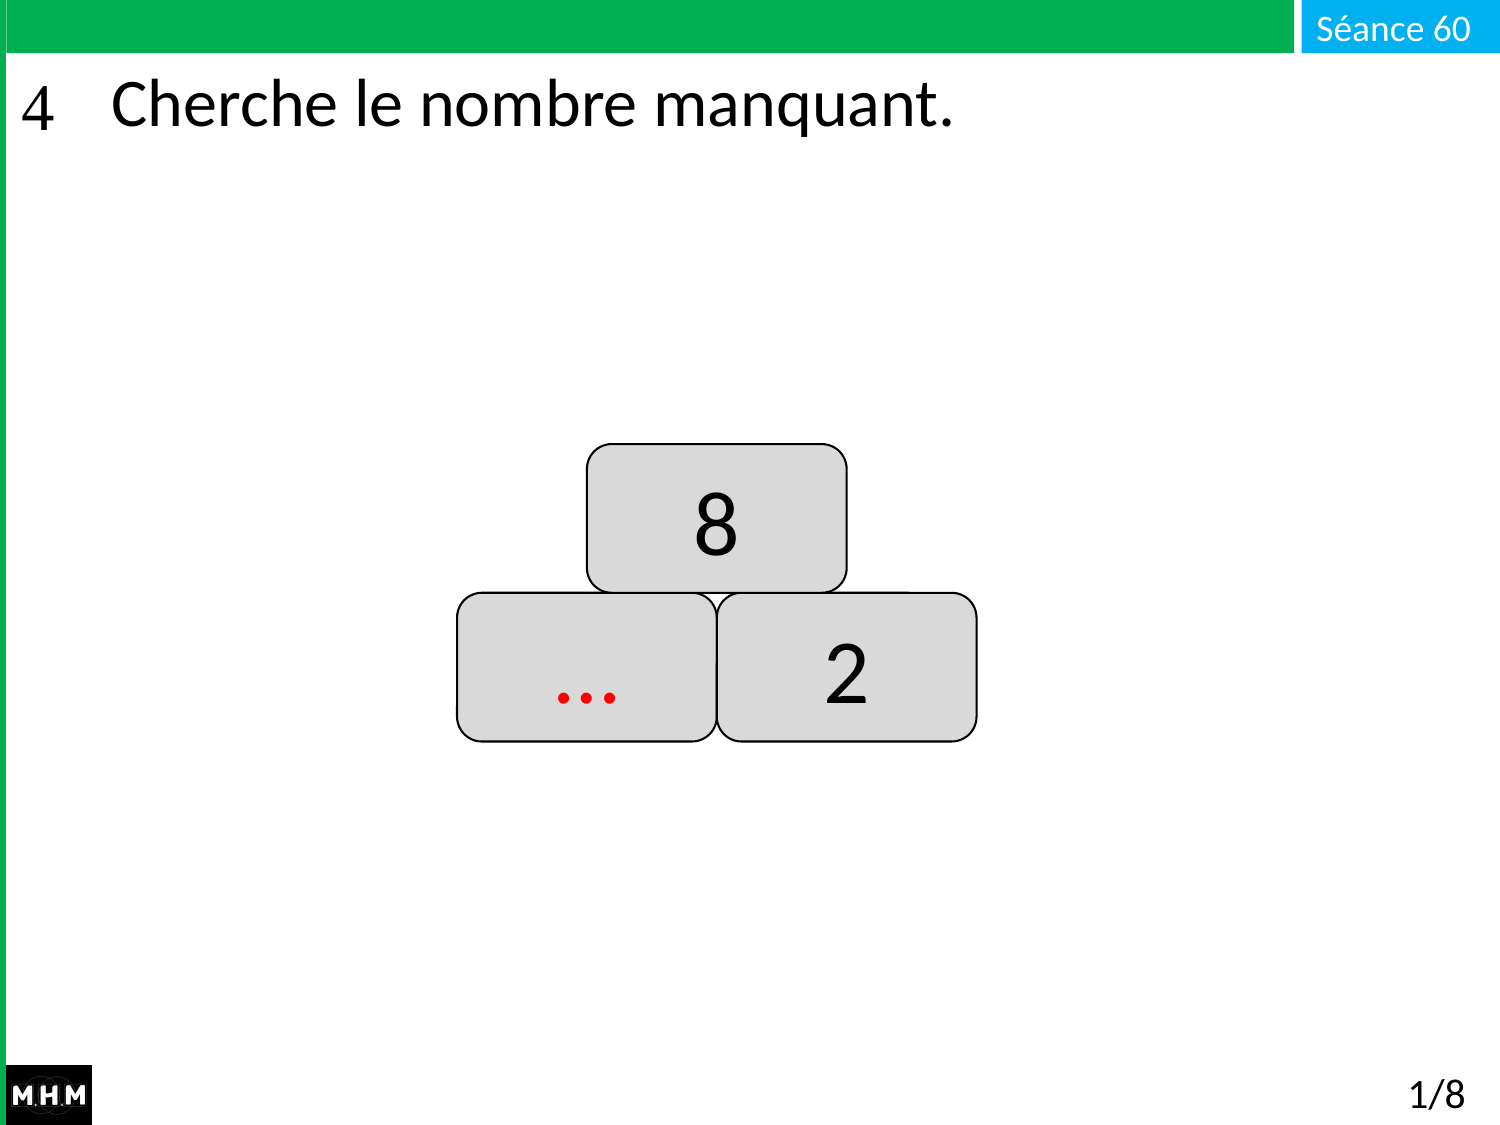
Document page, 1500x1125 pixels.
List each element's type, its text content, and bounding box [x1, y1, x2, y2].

picture [6, 1065, 92, 1125]
text_box … [455, 591, 717, 743]
list 1/8 [1373, 1064, 1500, 1125]
title Cherche le nombre manquant. [96, 60, 1391, 150]
text_box 2 [715, 591, 978, 743]
text_box 8 [585, 443, 848, 594]
